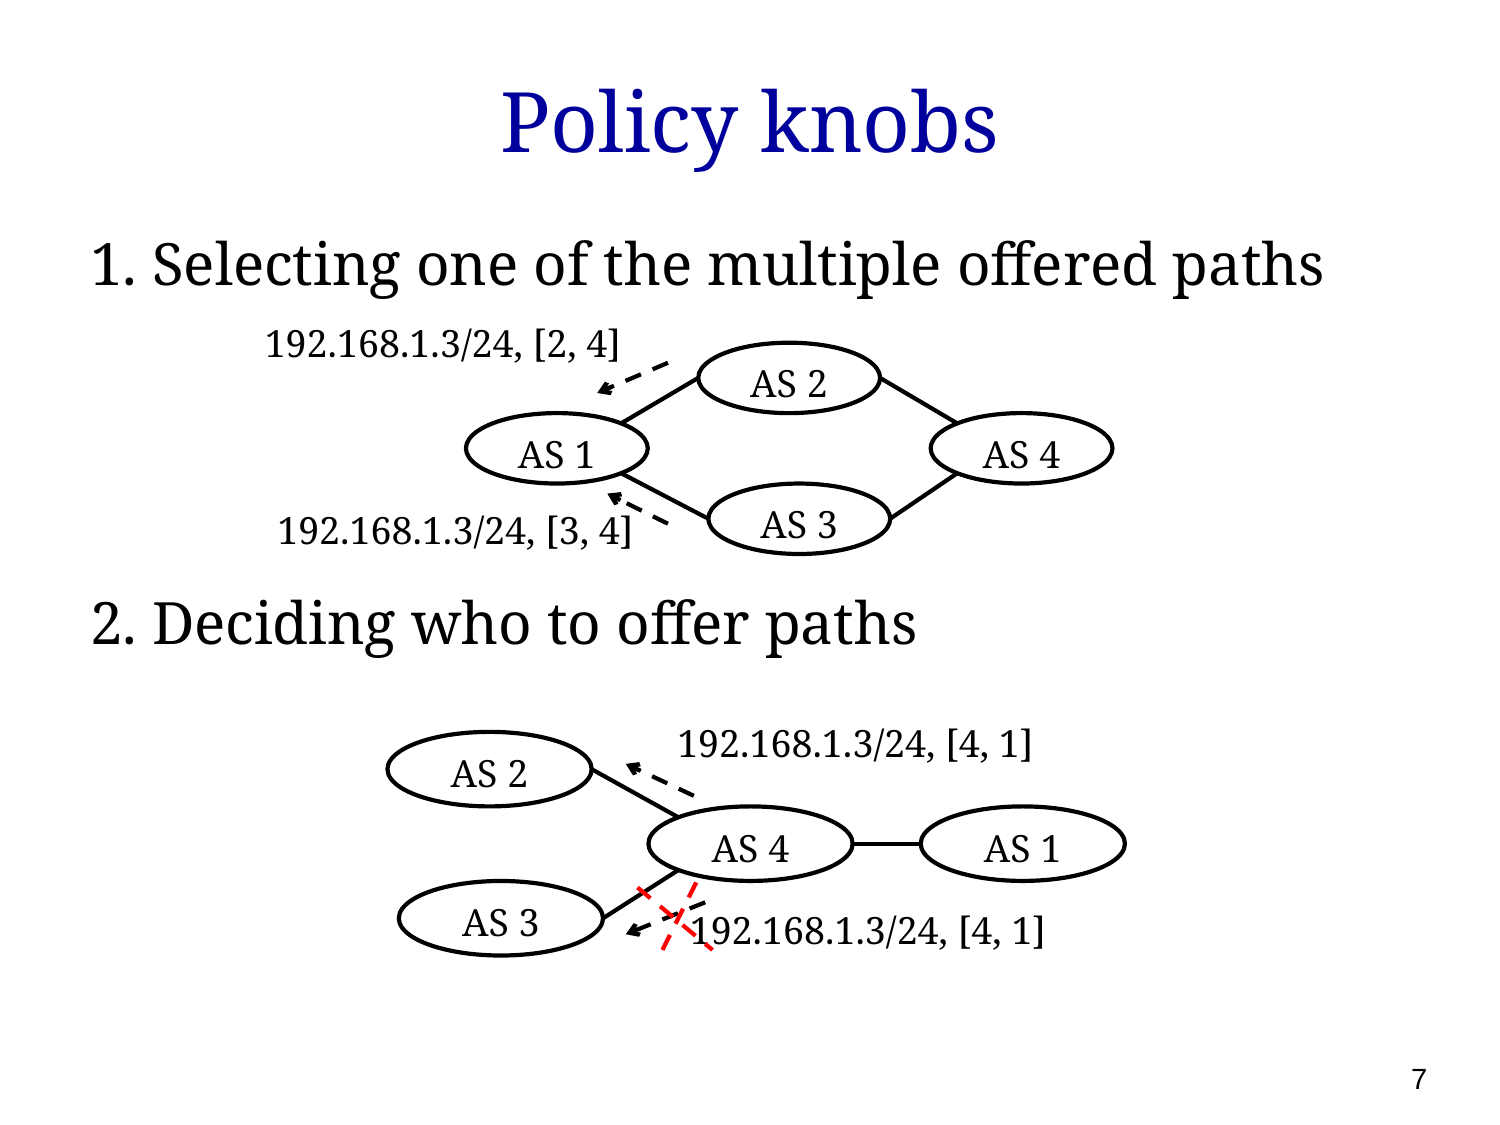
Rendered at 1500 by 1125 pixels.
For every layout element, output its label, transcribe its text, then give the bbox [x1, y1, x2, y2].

text_box AS 2 [387, 731, 592, 807]
title Policy knobs [74, 47, 1426, 191]
text_box AS 1 [465, 413, 648, 484]
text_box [596, 362, 669, 394]
text_box 192.168.1.3/24, [4, 1] [662, 712, 1084, 773]
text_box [591, 768, 679, 818]
text_box 192.168.1.3/24, [2, 4] [249, 312, 664, 373]
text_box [641, 452, 688, 540]
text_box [602, 869, 679, 919]
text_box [637, 887, 713, 951]
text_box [607, 493, 669, 524]
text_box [625, 763, 695, 797]
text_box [879, 377, 958, 424]
text_box AS 3 [398, 880, 601, 956]
text_box AS 4 [648, 806, 853, 881]
text_box AS 3 [708, 483, 889, 554]
text_box A [855, 846, 918, 850]
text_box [625, 927, 632, 935]
text_box AS 1 [921, 806, 1125, 881]
slide_number 7 [1092, 1024, 1443, 1103]
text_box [889, 472, 958, 519]
text_box AS 4 [930, 413, 1113, 484]
text_box 192.168.1.3/24, [4, 1] [674, 899, 1103, 960]
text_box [636, 361, 683, 440]
list 1. Selecting one of the multiple offered paths 2. Deciding who to offer paths [74, 219, 1426, 1026]
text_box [643, 893, 719, 932]
text_box AS 2 [698, 342, 880, 414]
text_box 192.168.1.3/24, [3, 4] [262, 499, 664, 560]
